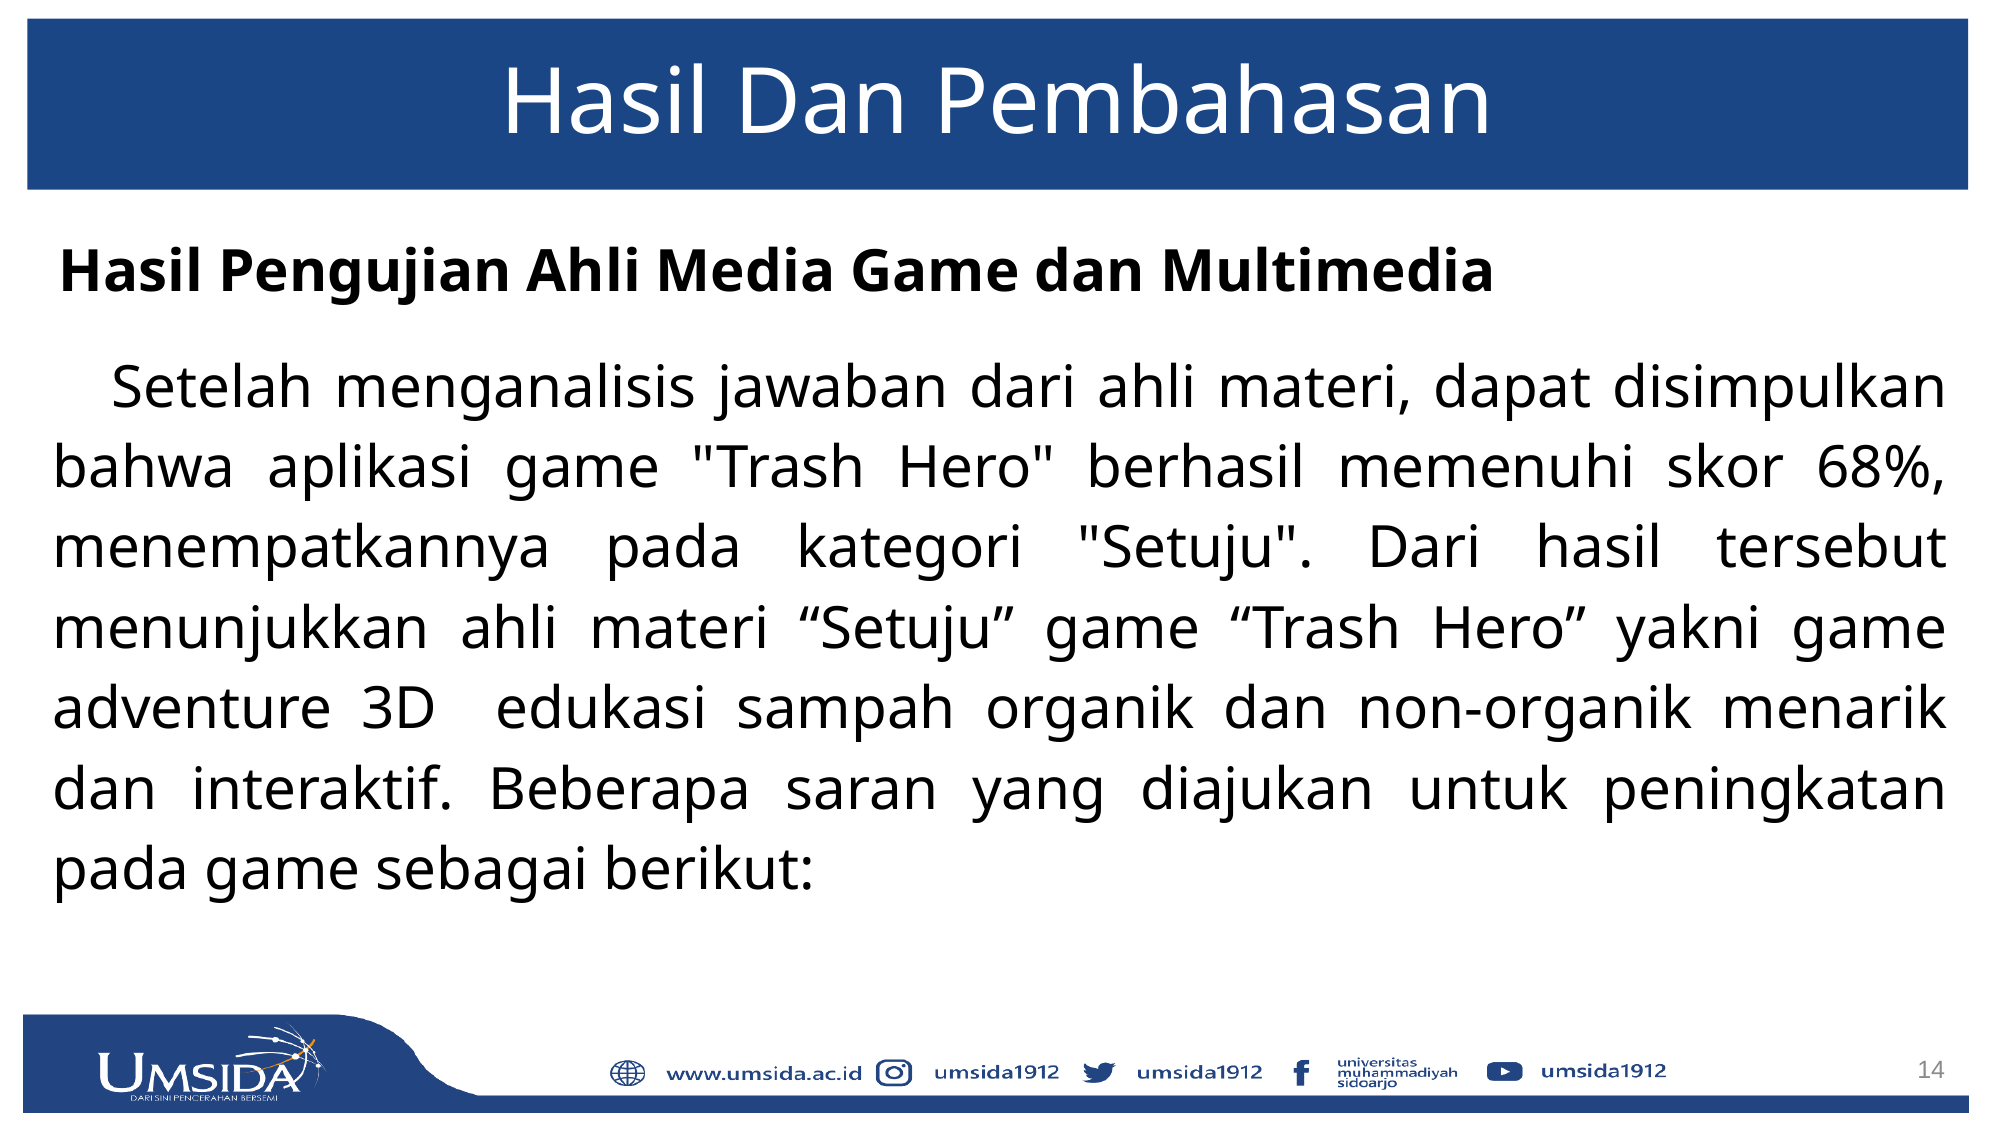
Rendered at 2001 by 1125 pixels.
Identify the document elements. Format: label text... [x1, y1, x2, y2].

picture [23, 18, 1969, 1113]
text_box Setelah menganalisis jawaban dari ahli materi, dapat disimpulkan bahwa aplikasi game "Trash Hero" berhasil memenuhi skor 68%, menempatkannya pada kategori "Setuju". Dari hasil tersebut menunjukkan ahli materi “Setuju” game “Trash Hero” yakni game adventure 3D edukasi sampah organik dan non-organik menarik dan interaktif. Beberapa saran yang diajukan untuk peningkatan pada game sebagai berikut: [37, 330, 1963, 909]
title Hasil Dan Pembahasan [27, 18, 1969, 190]
list Hasil Pengujian Ahli Media Game dan Multimedia [43, 190, 1597, 289]
